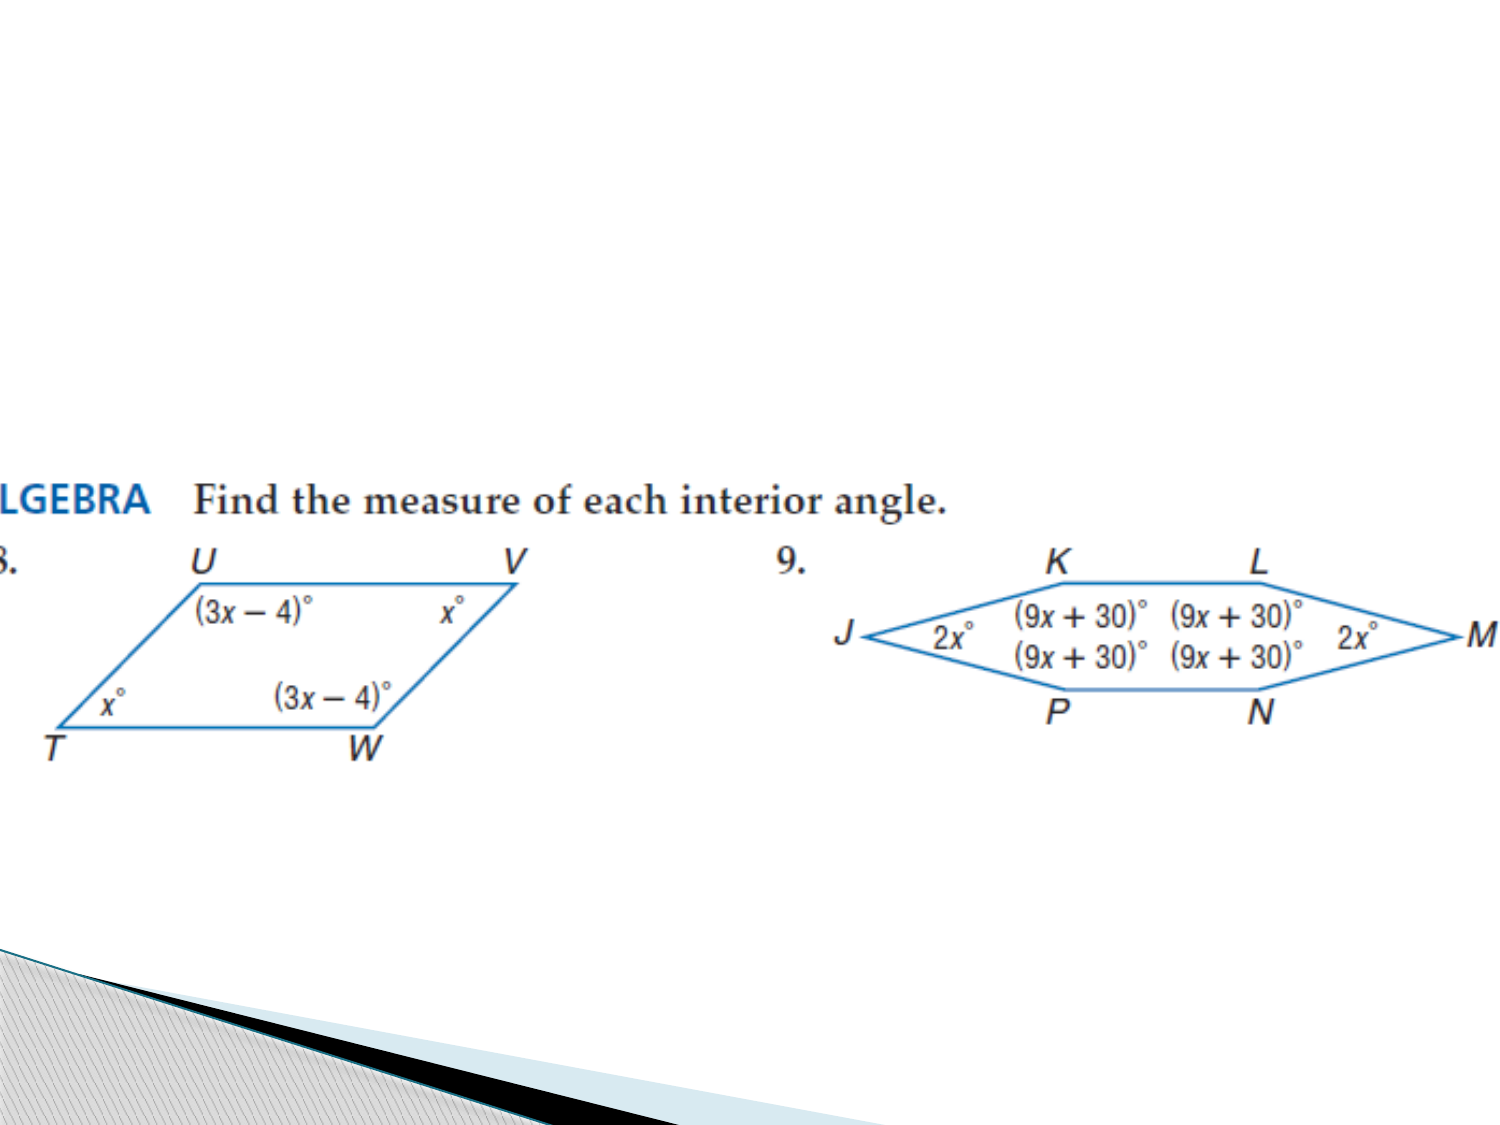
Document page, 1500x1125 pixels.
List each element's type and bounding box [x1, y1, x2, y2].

list [0, 462, 1500, 788]
